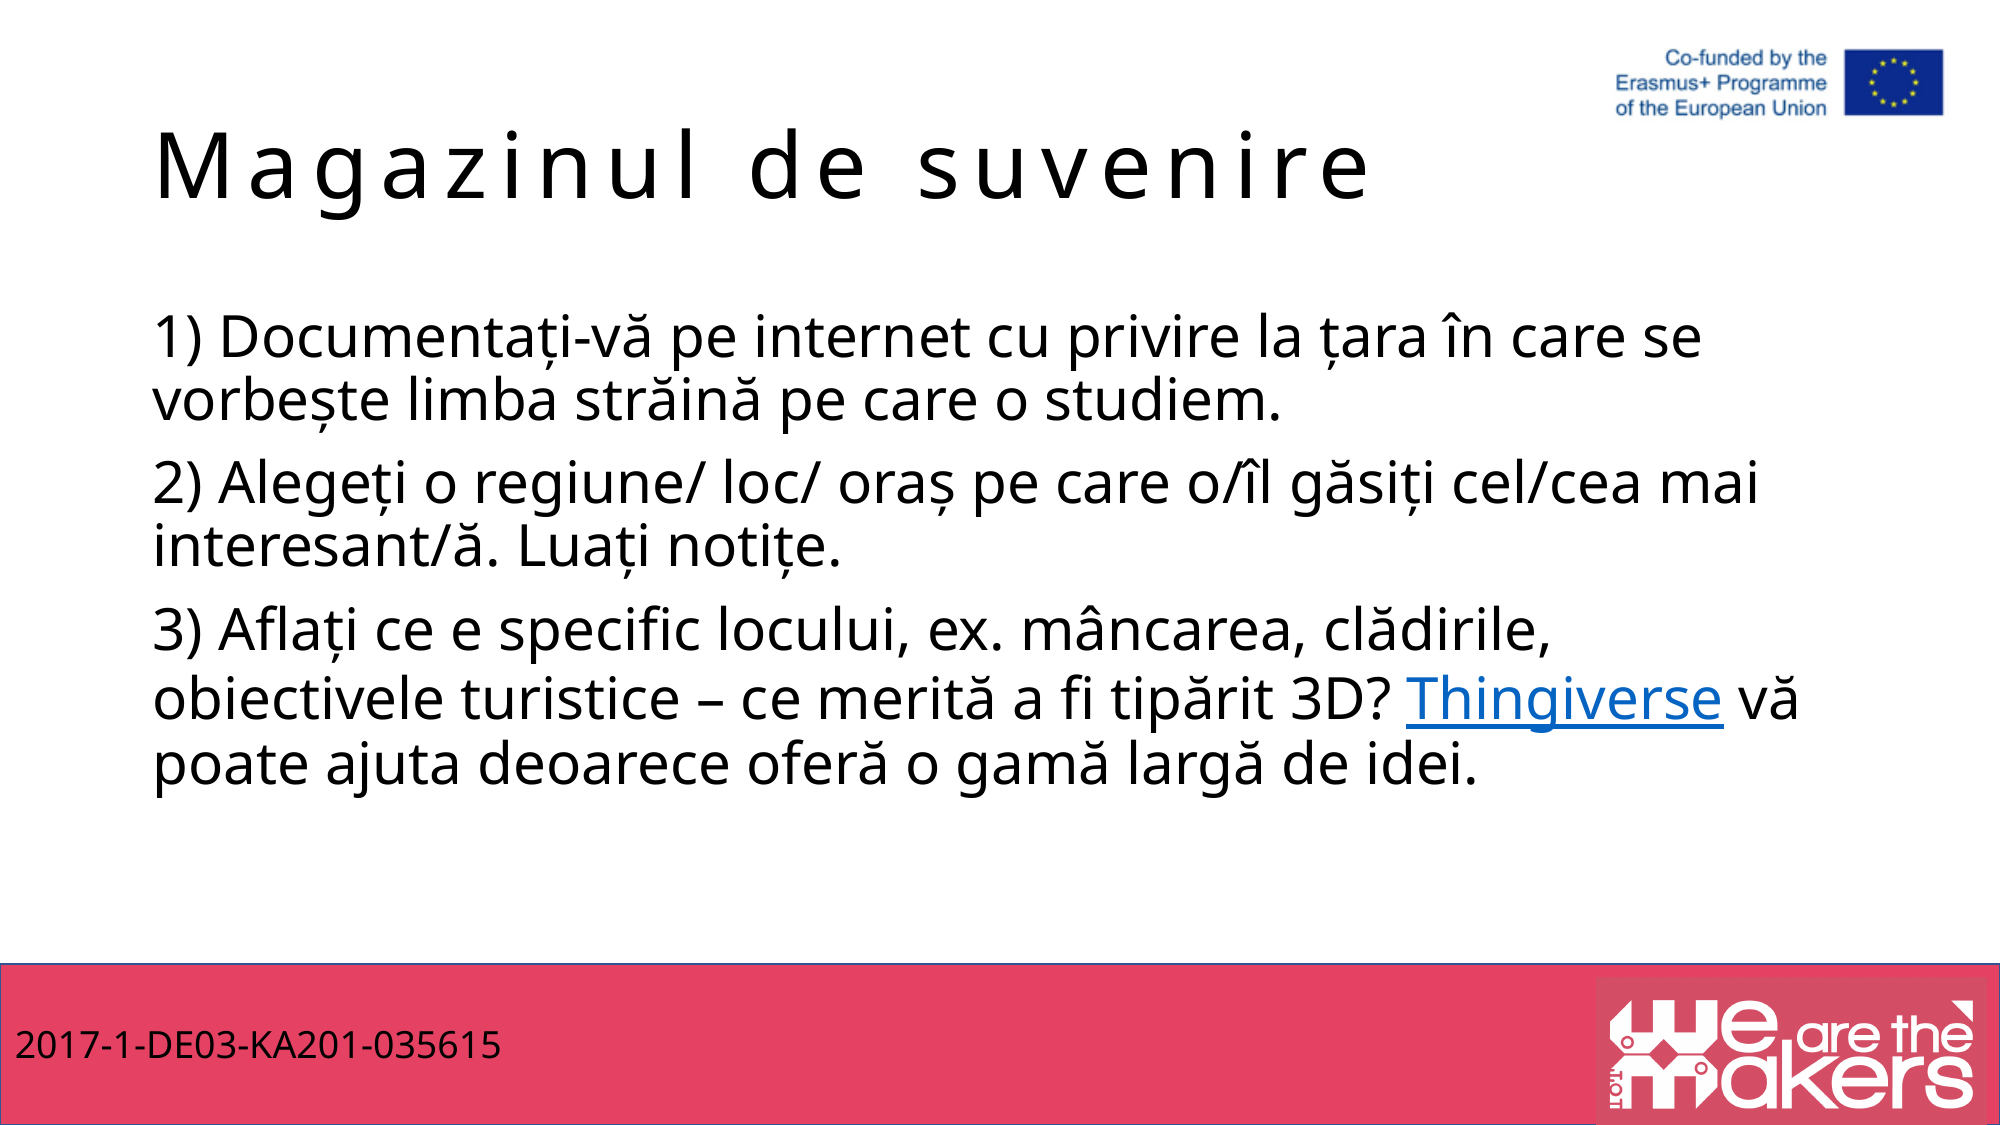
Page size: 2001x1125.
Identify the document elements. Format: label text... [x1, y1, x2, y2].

text_box [500, 509, 1500, 615]
title Magazinul de suvenire [137, 59, 1863, 278]
text_box [0, 963, 2000, 1125]
picture [1596, 977, 1987, 1125]
text_box 2017-1-DE03-KA201-035615 [0, 1013, 581, 1074]
list 1) Documentați-vă pe internet cu privire la țara în care se vorbește limba străină pe care o studiem. 2) Alegeți o regiune/ loc/ oraș pe care o/îl găsiți cel/cea mai interesant/ă. Luați notițe. 3) Aflați ce e specific locului, ex. mâncarea, clădirile, obiectivele turistice – ce merită a fi tipărit 3D? Thingiverse vă poate ajuta deoarece oferă o gamă largă de idei. [137, 299, 1863, 963]
picture [1596, 30, 1961, 136]
